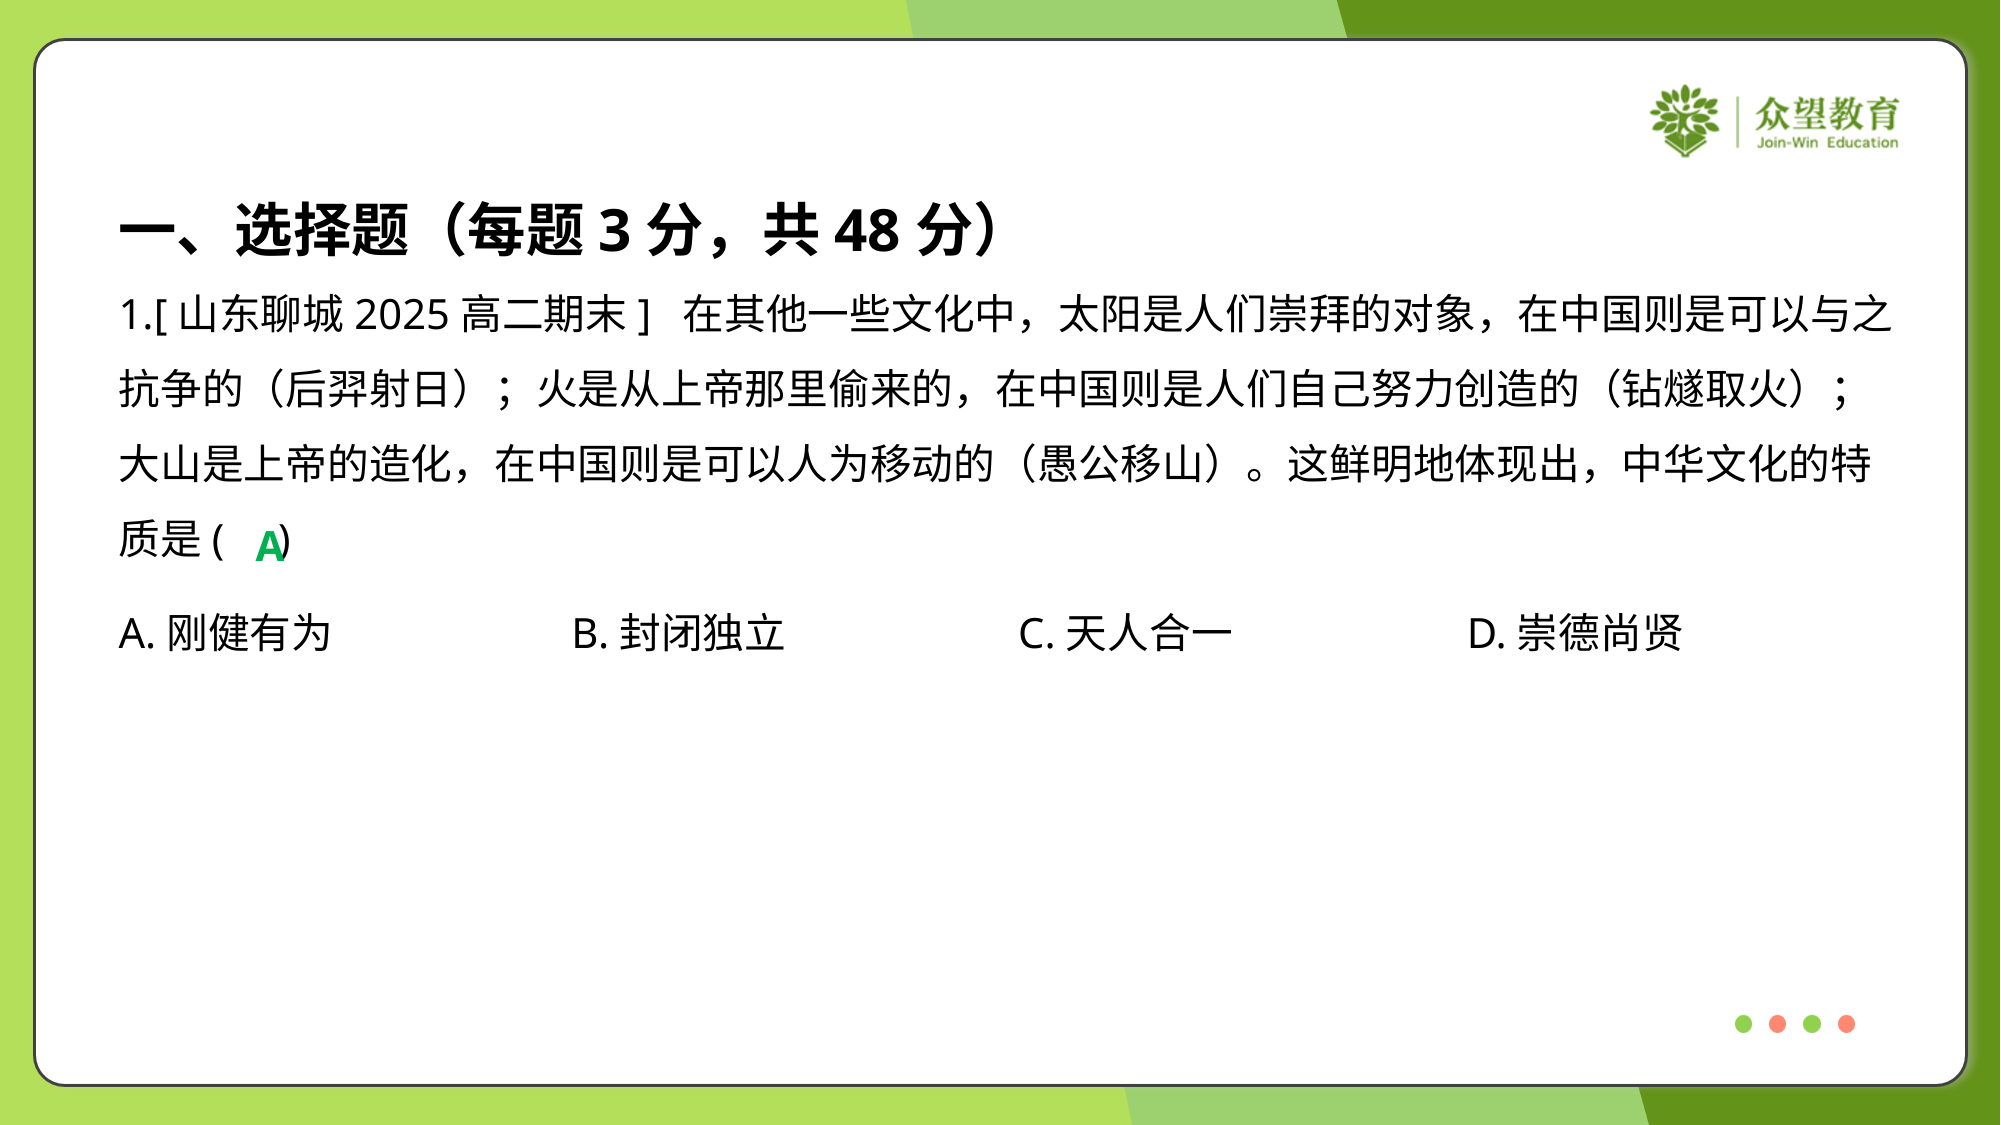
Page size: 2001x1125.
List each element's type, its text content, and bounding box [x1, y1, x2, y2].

text_box 1.[山东聊城2025高二期末] 在其他一些文化中，太阳是人们崇拜的对象，在中国则是可以与之 抗争的（后羿射日）；火是从上帝那里偷来的，在中国则是人们自己努力创造的（钻燧取火）； 大山是上帝的造化，在中国则是可以人为移动的（愚公移山）。这鲜明地体现出，中华文化的特 质是( ) [118, 263, 1883, 552]
picture [0, 0, 2000, 1125]
text_box A.刚健有为 B.封闭独立 C.天人合一 D.崇德尚贤 [118, 581, 1883, 649]
text_box 一、选择题（每题3分，共48分） [118, 158, 1883, 263]
text_box A [239, 498, 301, 563]
